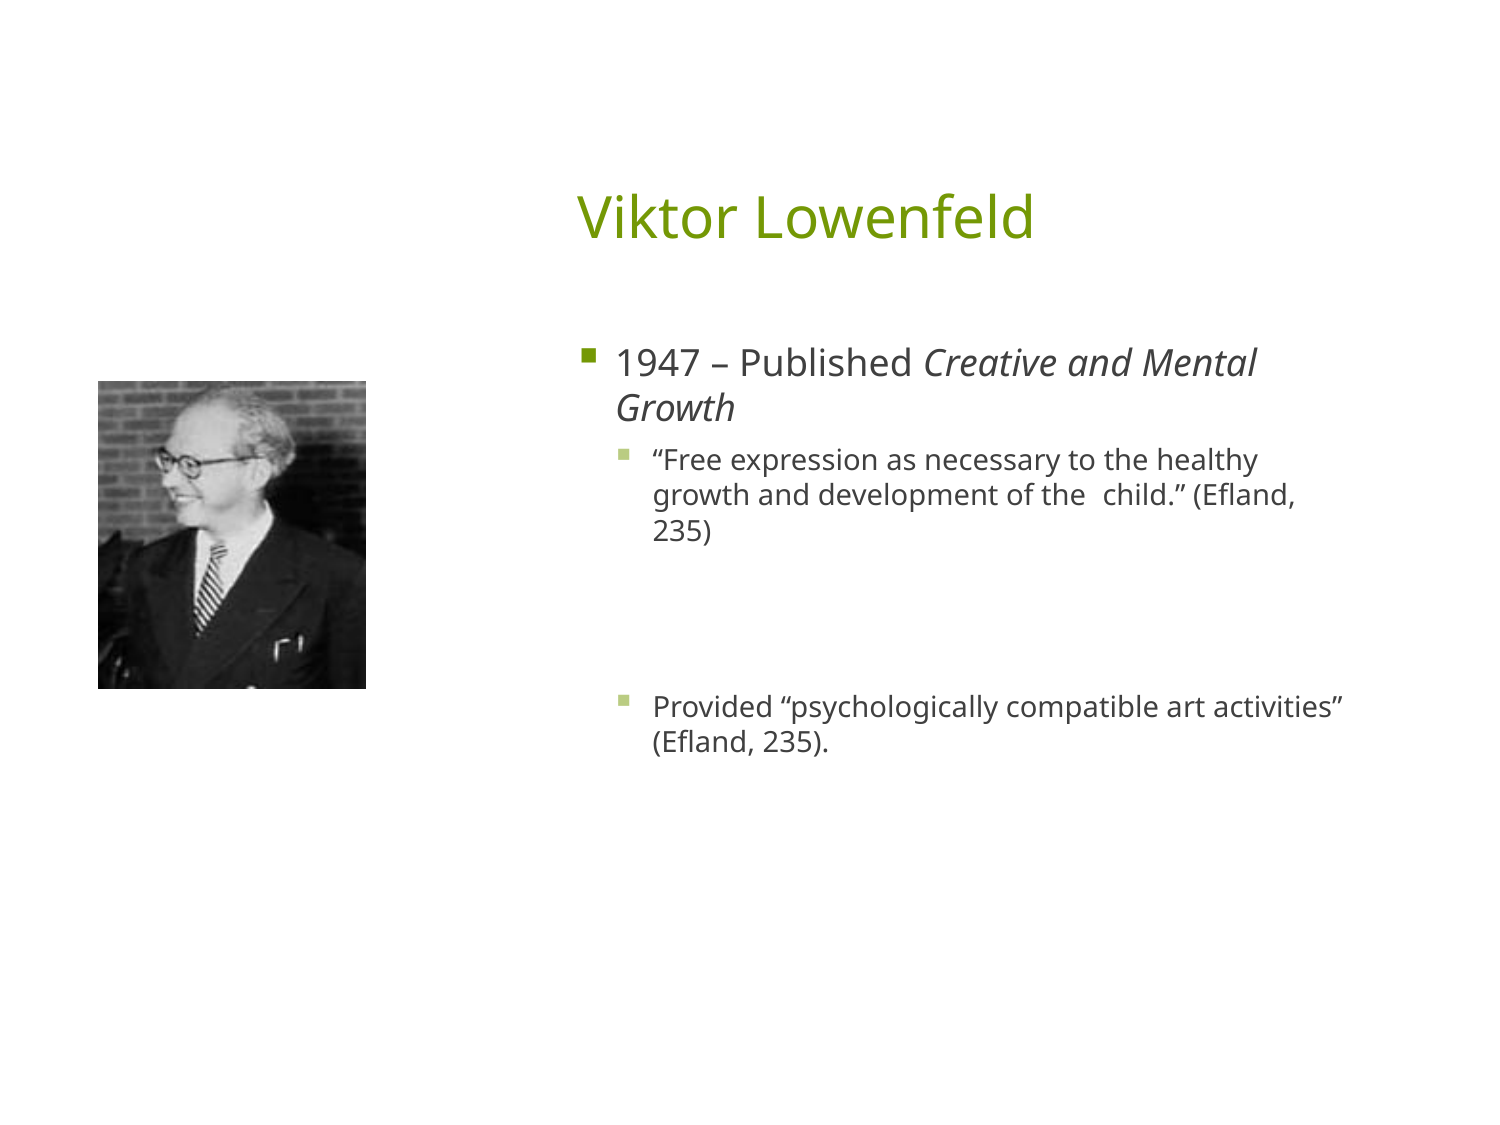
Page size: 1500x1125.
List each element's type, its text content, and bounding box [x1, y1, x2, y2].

title Viktor Lowenfeld [562, 112, 1375, 258]
picture [98, 381, 366, 689]
list 1947 – Published Creative and Mental Growth “Free expression as necessary to the healthy growth and development of the child.” (Efland, 235) Provided “psychologically compatible art activities” (Efland, 235). [562, 331, 1374, 1005]
